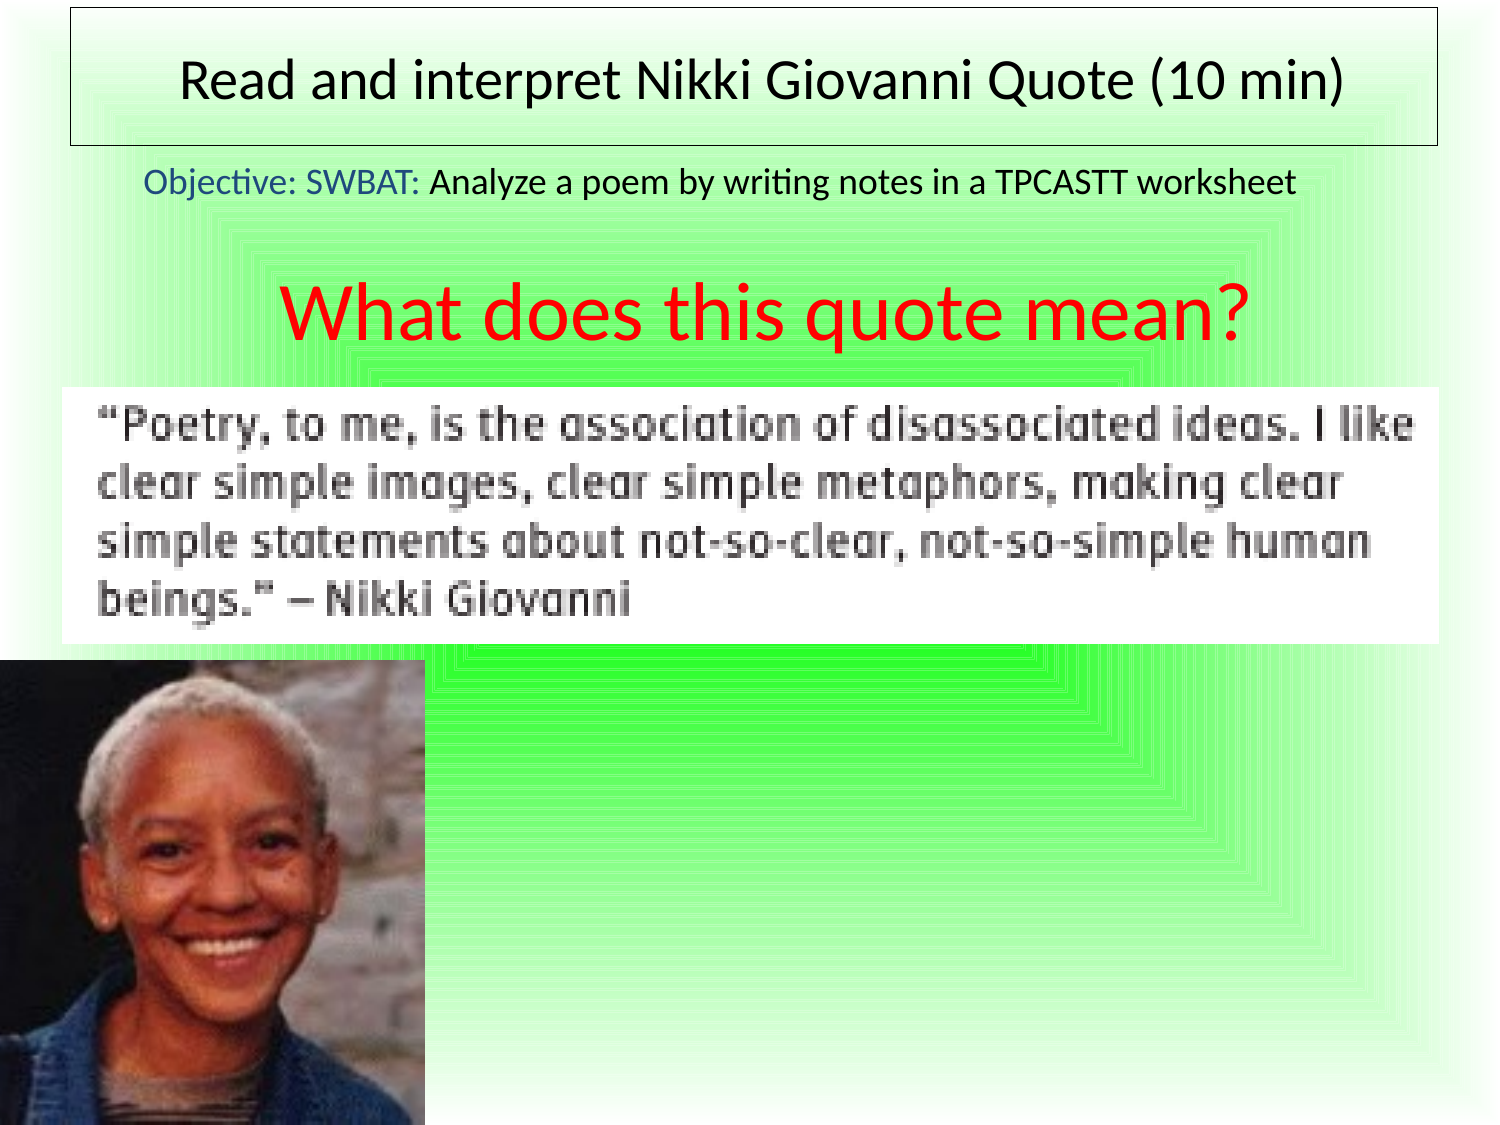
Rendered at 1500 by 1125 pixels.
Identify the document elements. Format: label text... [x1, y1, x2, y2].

picture [0, 660, 426, 1125]
text_box Objective: SWBAT: Analyze a poem by writing notes in a TPCASTT worksheet [24, 149, 1367, 210]
title Read and interpret Nikki Giovanni Quote (10 min) [70, 7, 1438, 146]
picture [62, 387, 1439, 644]
text_box What does this quote mean? [264, 249, 1270, 365]
